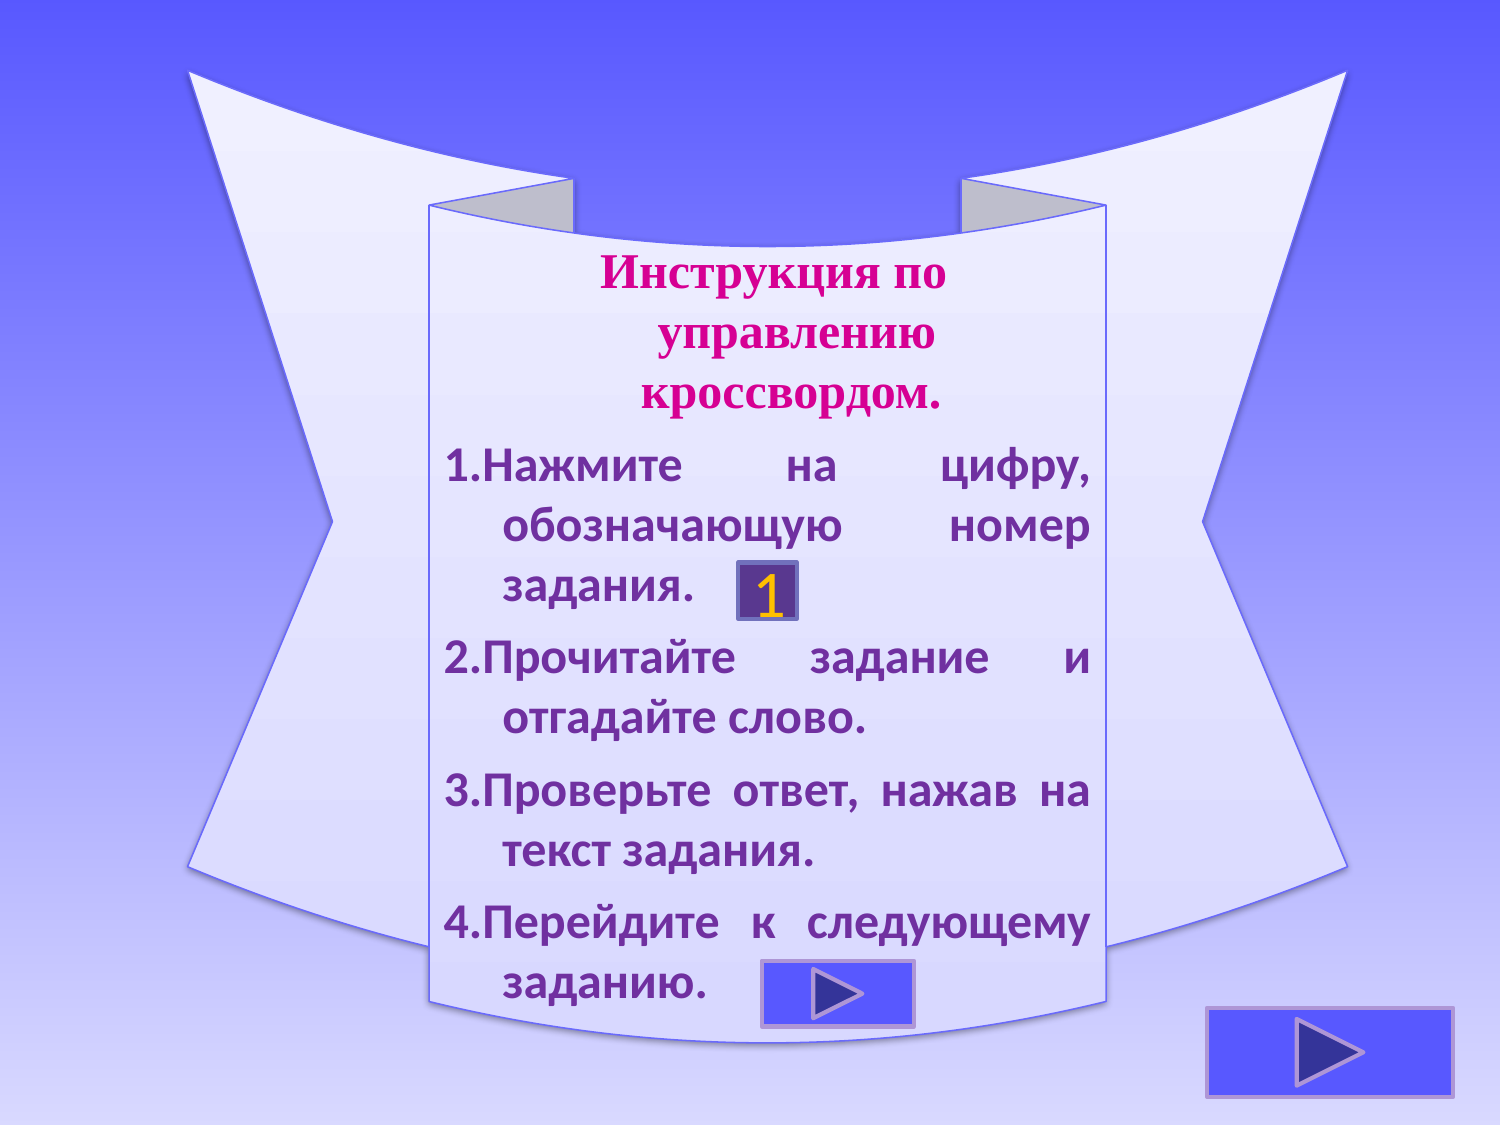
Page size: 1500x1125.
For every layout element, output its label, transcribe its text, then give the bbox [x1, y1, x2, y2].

text_box [1205, 1006, 1455, 1099]
text_box [760, 959, 916, 1029]
text_box 1 [736, 560, 799, 621]
text_box Инструкция по управлению кроссвордом. 1.Нажмите на цифру, обозначающую номер задания. 2.Прочитайте задание и отгадайте слово. 3.Проверьте ответ, нажав на текст задания. 4.Перейдите к следующему заданию. [186, 69, 1349, 1044]
